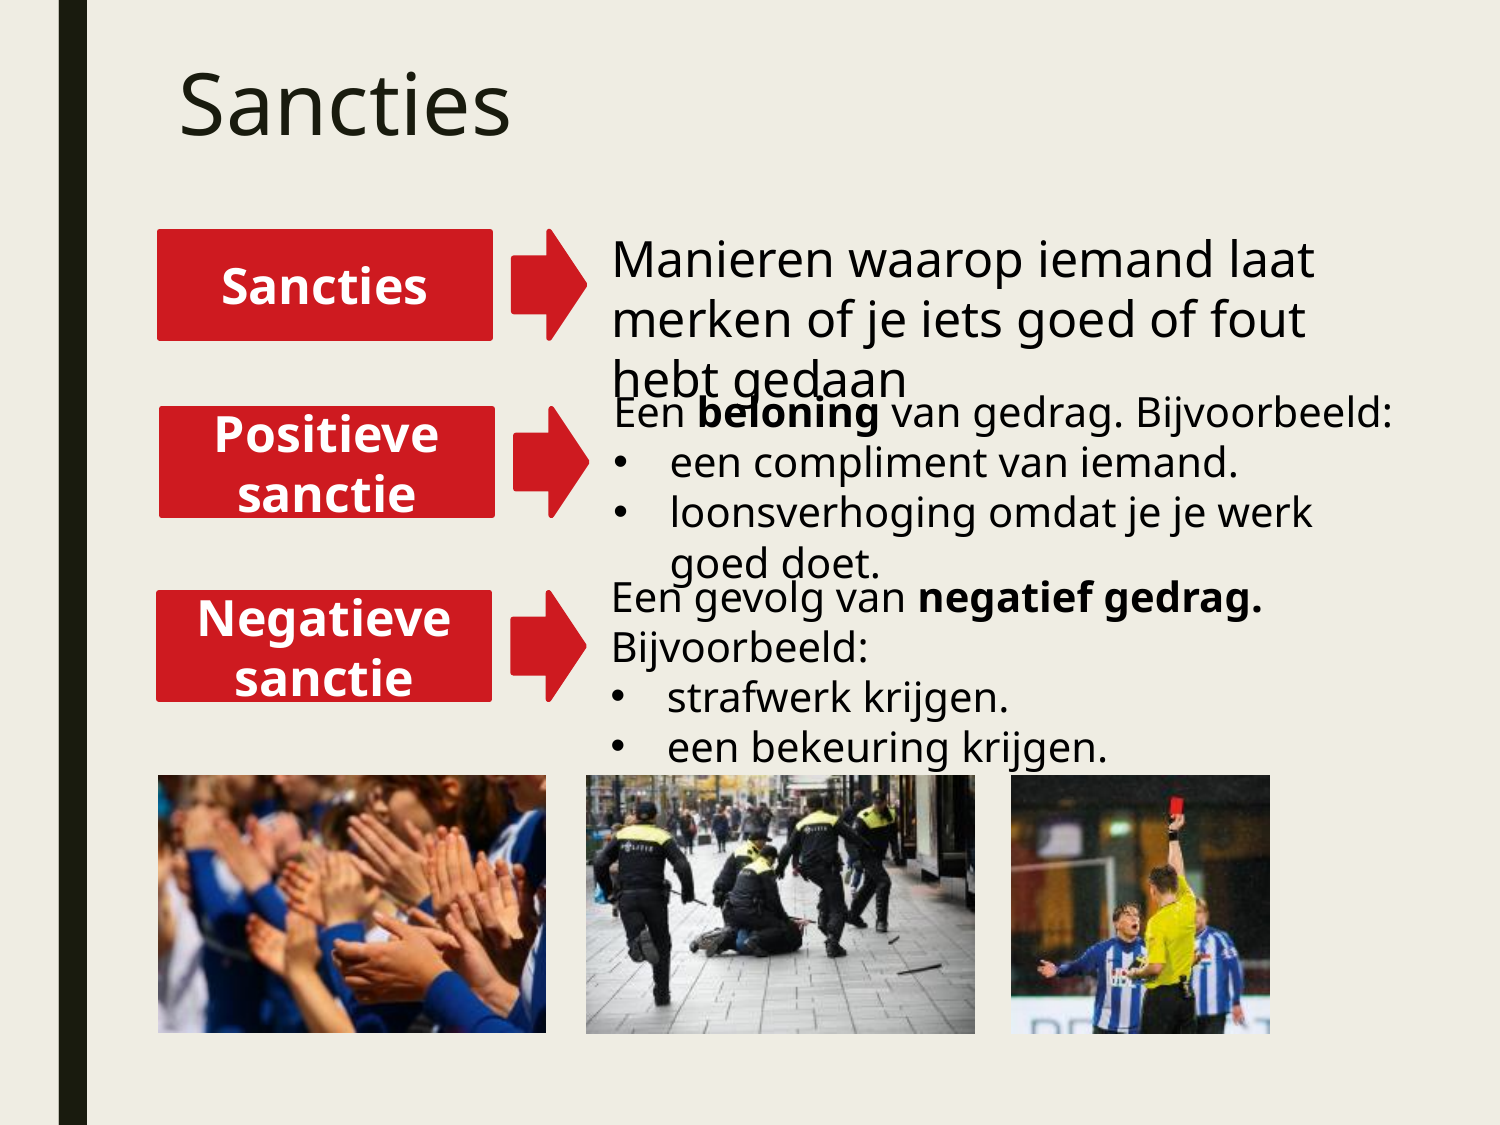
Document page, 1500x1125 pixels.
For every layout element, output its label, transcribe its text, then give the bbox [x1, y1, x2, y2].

text_box [510, 590, 587, 702]
text_box [510, 228, 587, 341]
text_box Een gevolg van negatief gedrag. Bijvoorbeeld: strafwerk krijgen. een bekeuring krijgen. [595, 562, 1435, 778]
text_box Manieren waarop iemand laat merken of je iets goed of fout hebt gedaan [596, 219, 1436, 415]
picture [586, 775, 975, 1034]
text_box [513, 406, 590, 518]
picture [158, 775, 546, 1034]
text_box Sancties [157, 229, 493, 341]
text_box Negatieve sanctie [156, 590, 492, 702]
title Sancties [164, 54, 1346, 162]
picture [1011, 775, 1270, 1034]
text_box Positieve sanctie [159, 406, 495, 518]
text_box Een beloning van gedrag. Bijvoorbeeld: een compliment van iemand. loonsverhoging omdat je je werk goed doet. [598, 378, 1438, 594]
